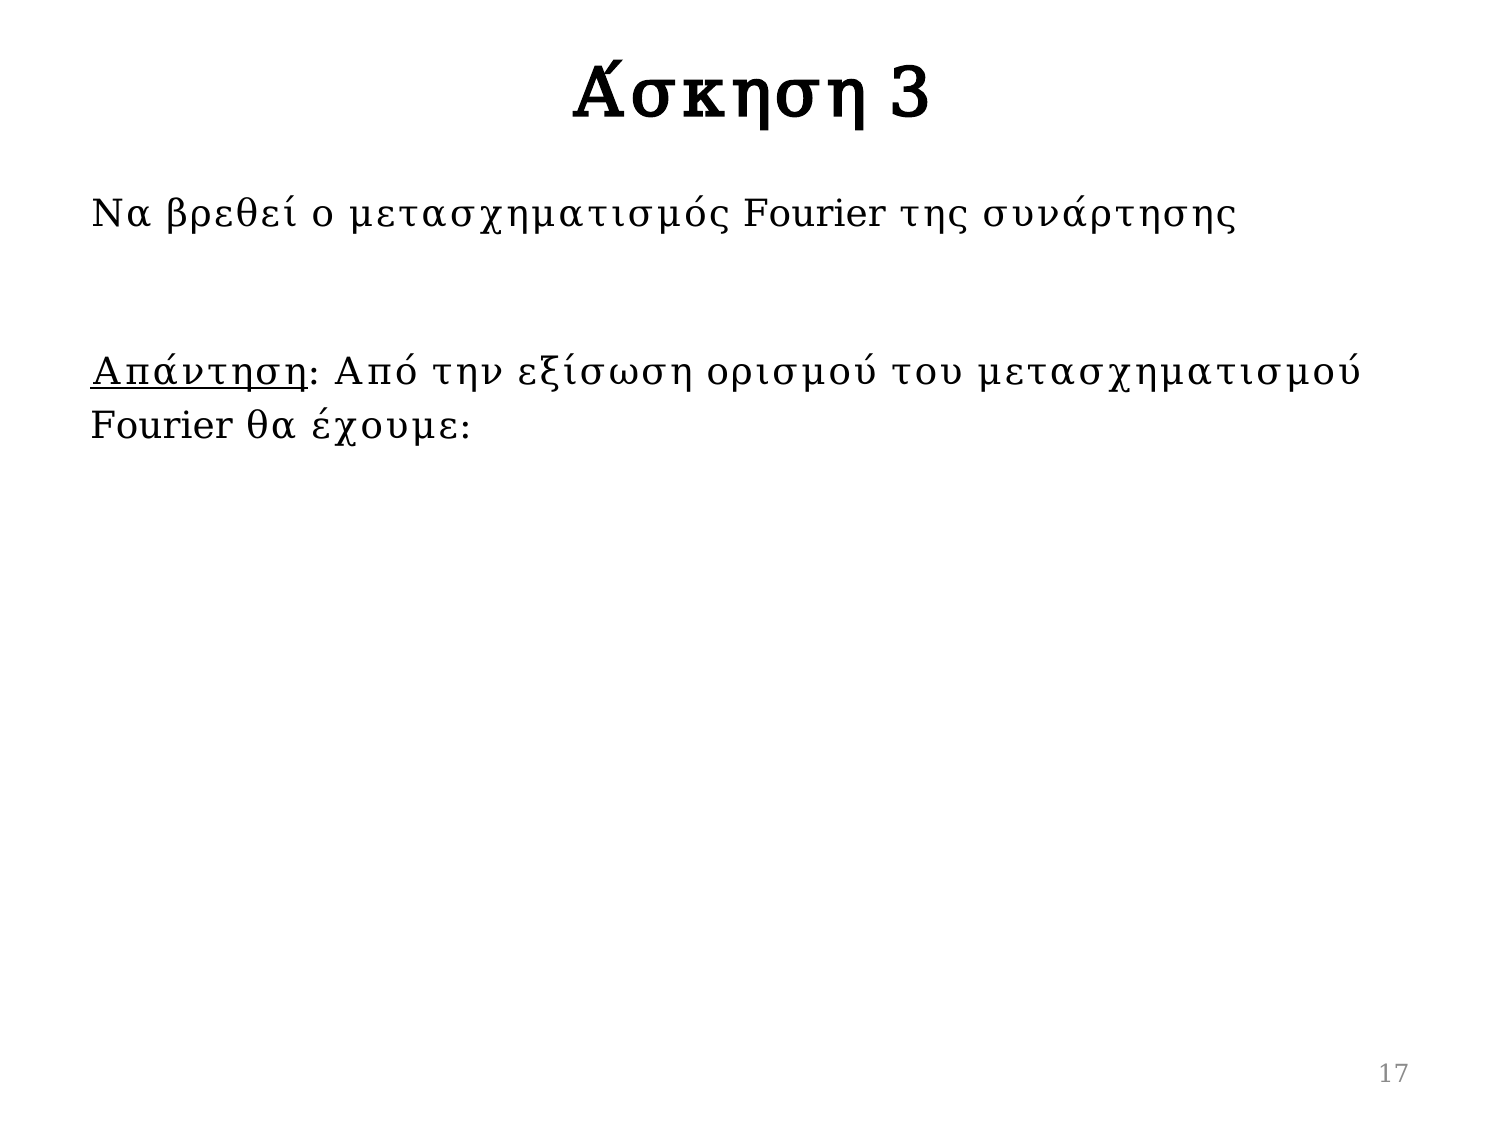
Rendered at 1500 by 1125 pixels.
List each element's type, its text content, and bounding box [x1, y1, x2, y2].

title Άσκηση 3 [75, 19, 1425, 159]
slide_number 17 [1222, 1042, 1425, 1103]
